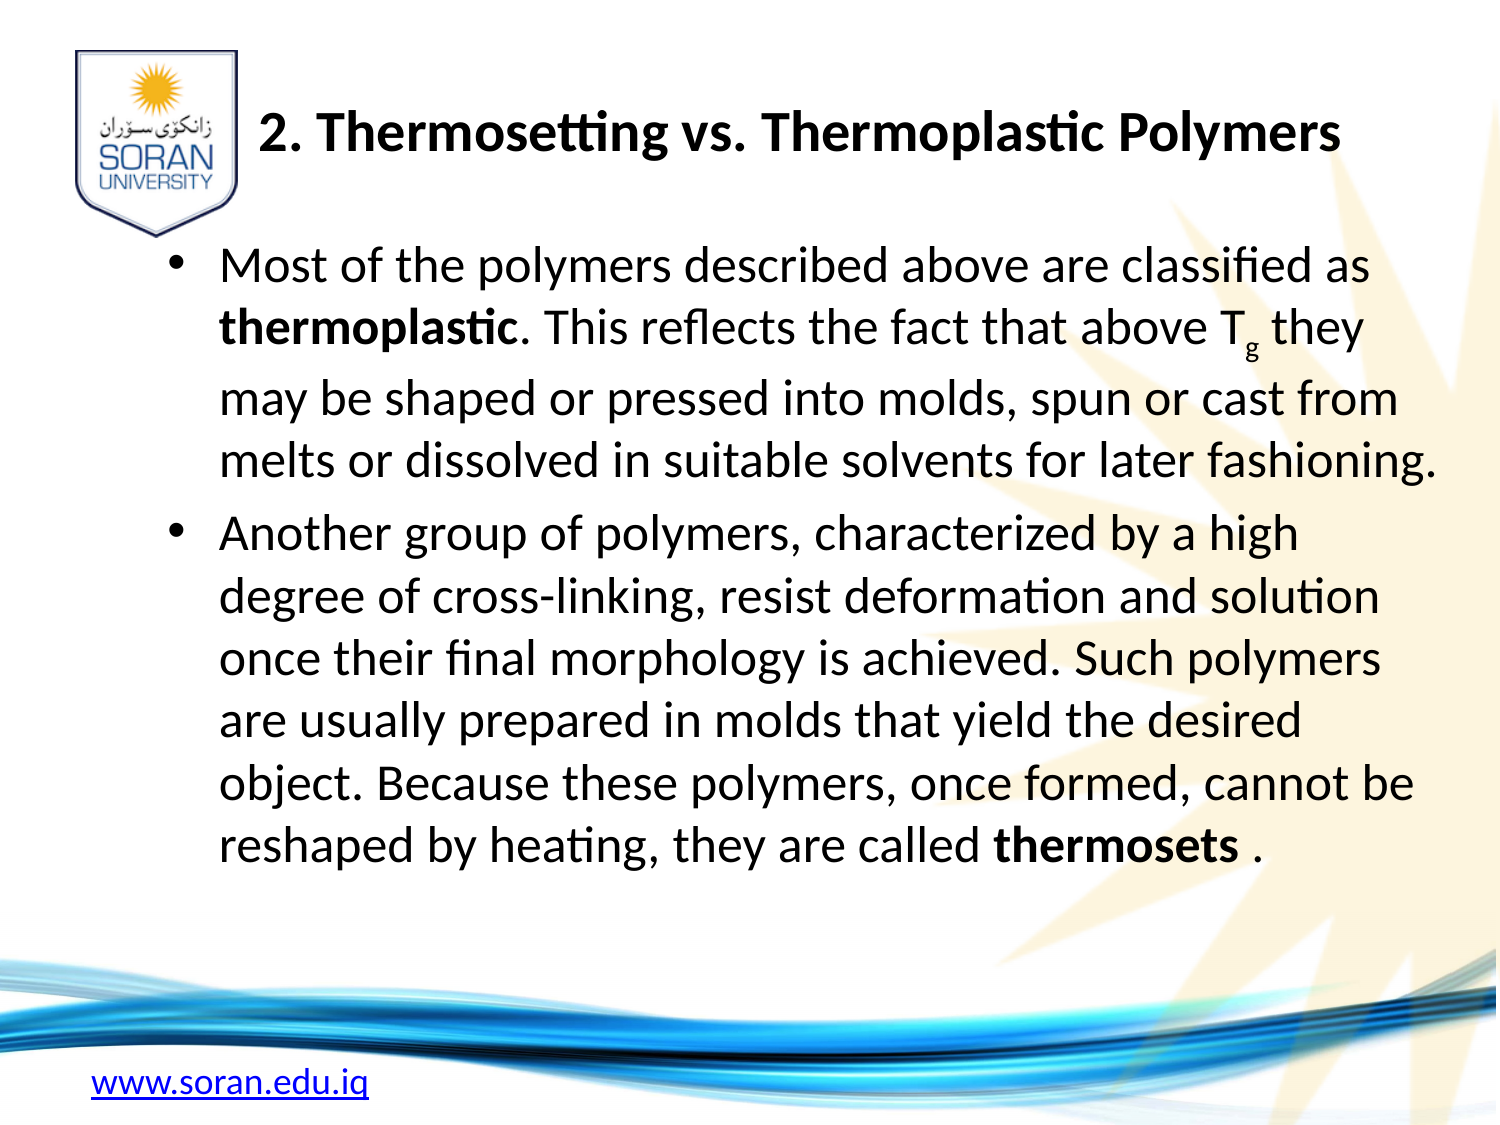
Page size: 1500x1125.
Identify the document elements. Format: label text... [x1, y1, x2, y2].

title 2. Thermosetting vs. Thermoplastic Polymers [103, 59, 1397, 197]
list Most of the polymers described above are classified as thermoplastic. This reflects the fact that above Tg they may be shaped or pressed into molds, spun or cast from melts or dissolved in suitable solvents for later fashioning. Another group of polymers, characterized by a high degree of cross-linking, resist deformation and solution once their final morphology is achieved. Such polymers are usually prepared in molds that yield the desired object. Because these polymers, once formed, cannot be reshaped by heating, they are called thermosets . [152, 222, 1466, 937]
picture [75, 50, 238, 238]
picture [0, 99, 1500, 1125]
